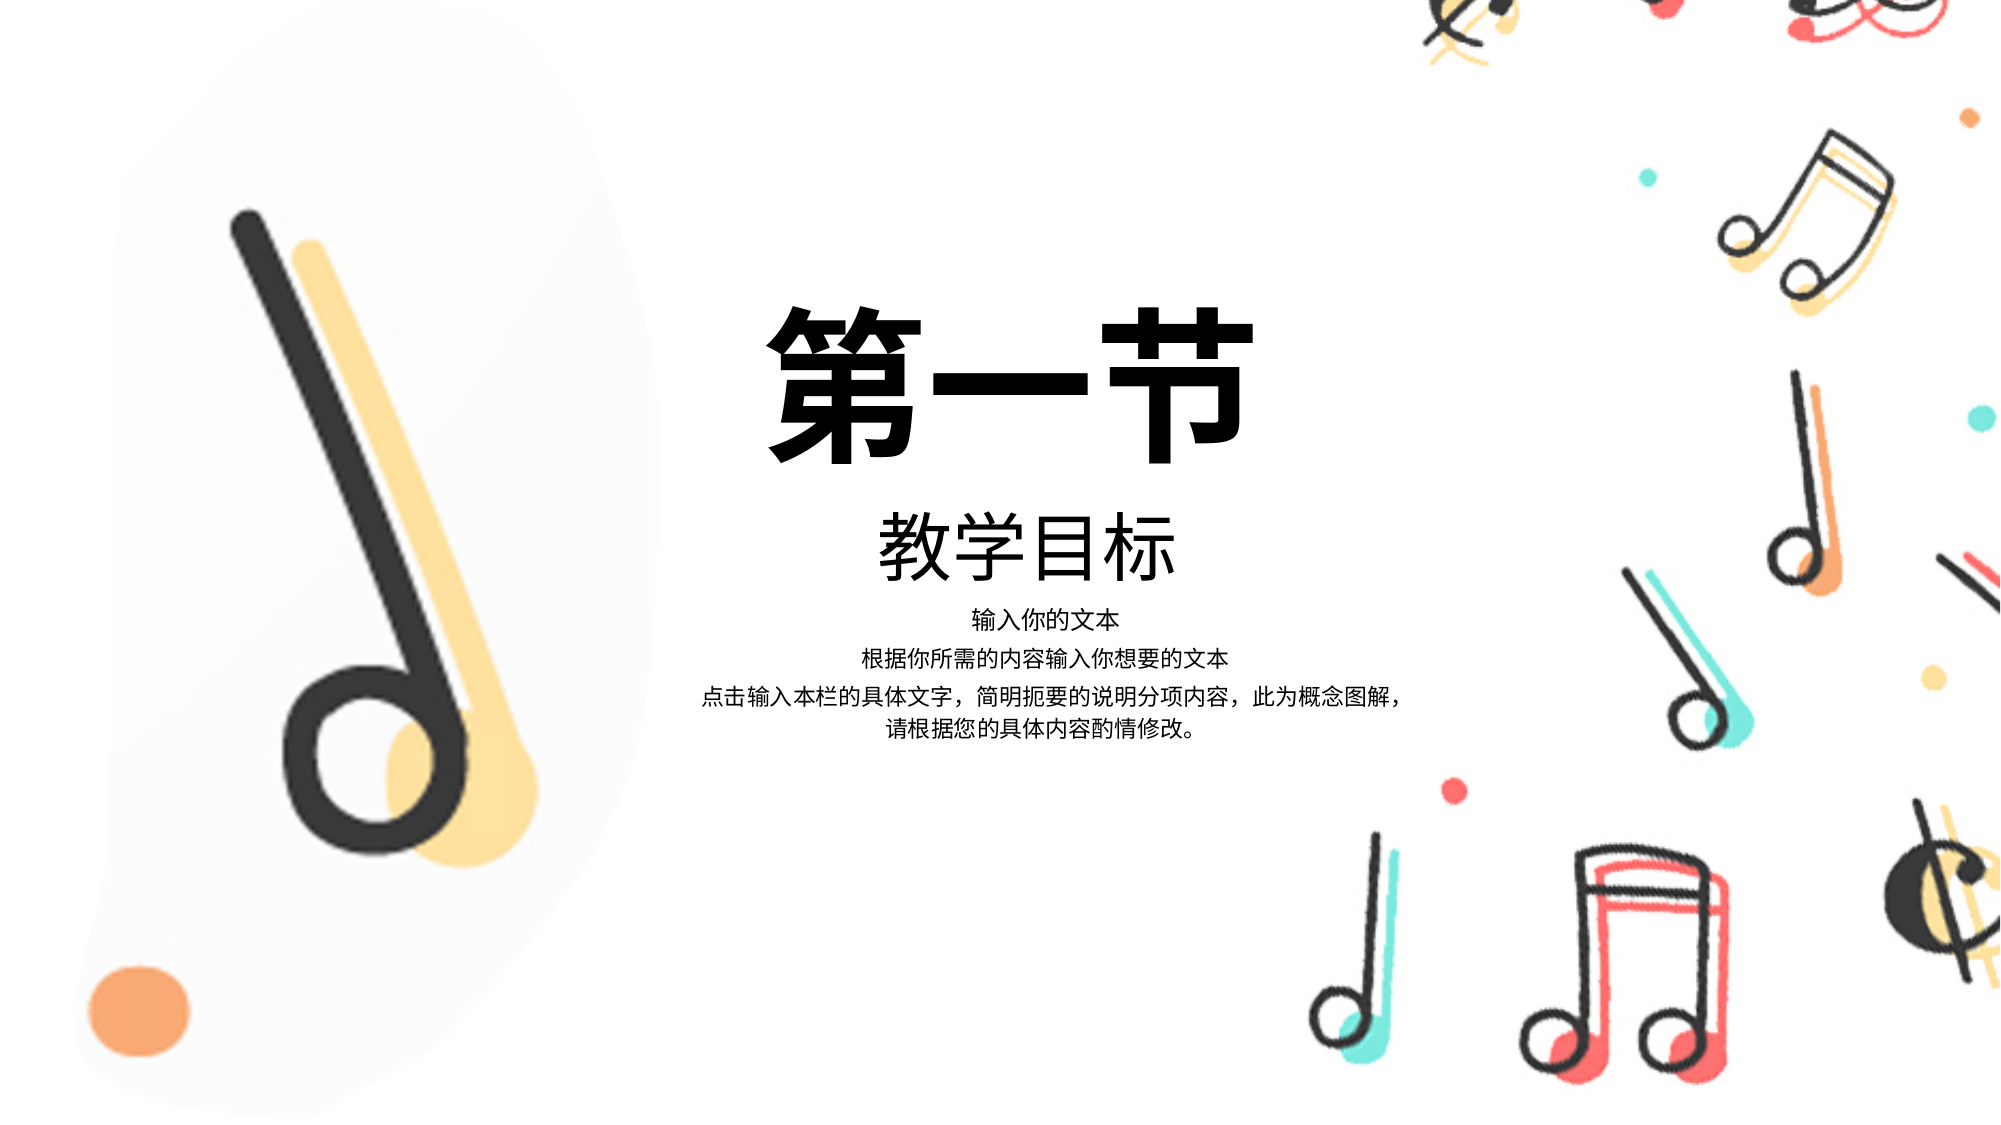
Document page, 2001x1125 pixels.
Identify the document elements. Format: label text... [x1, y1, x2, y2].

text_box 教学目标 [596, 492, 1460, 598]
text_box 输入你的文本 根据你所需的内容输入你想要的文本 点击输入本栏的具体文字，简明扼要的说明分项内容，此为概念图解，请根据您的具体内容酌情修改。 [668, 598, 1424, 755]
text_box 第一节 [745, 275, 1349, 491]
picture [0, 0, 2001, 1125]
